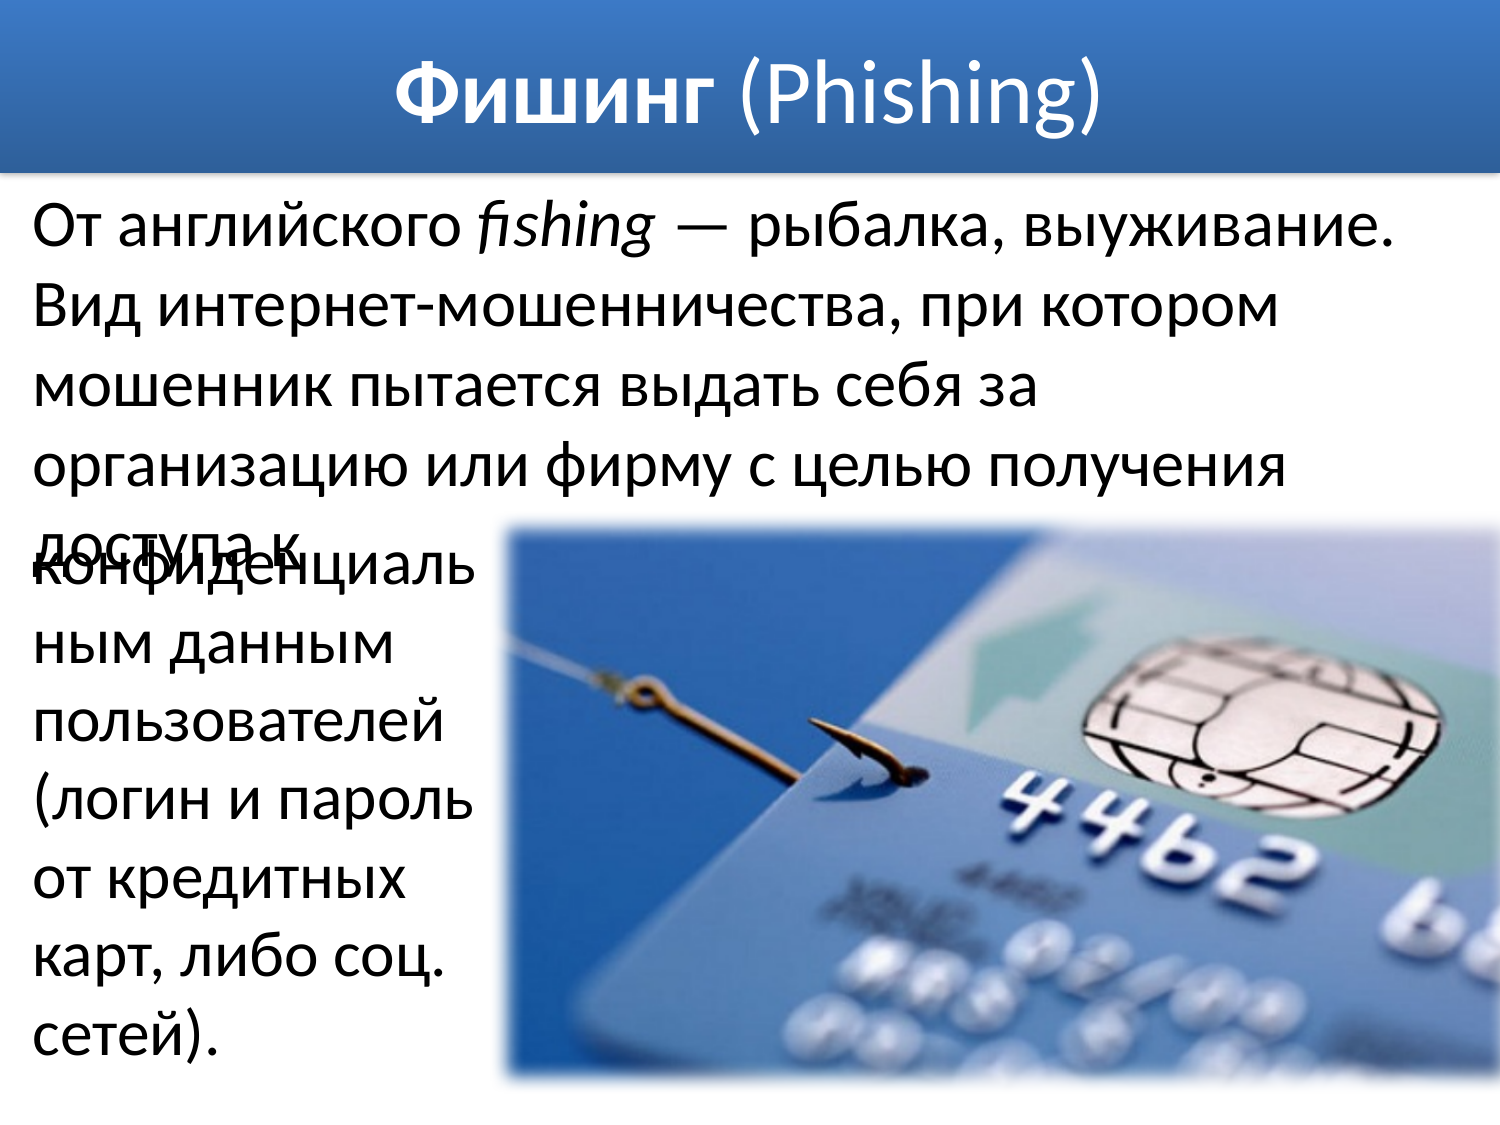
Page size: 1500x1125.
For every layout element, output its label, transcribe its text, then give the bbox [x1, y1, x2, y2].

picture [489, 511, 1500, 1094]
title Фишинг (Phishing) [0, 0, 1500, 173]
list конфиденциальным данным пользователей (логин и пароль от кредитных карт, либо соц. сетей). [17, 511, 488, 1079]
list От английского fishing — рыбалка, выуживание. Вид интернет-мошенничества, при котором мошенник пытается выдать себя за организацию или фирму с целью получения доступа к [17, 172, 1447, 511]
